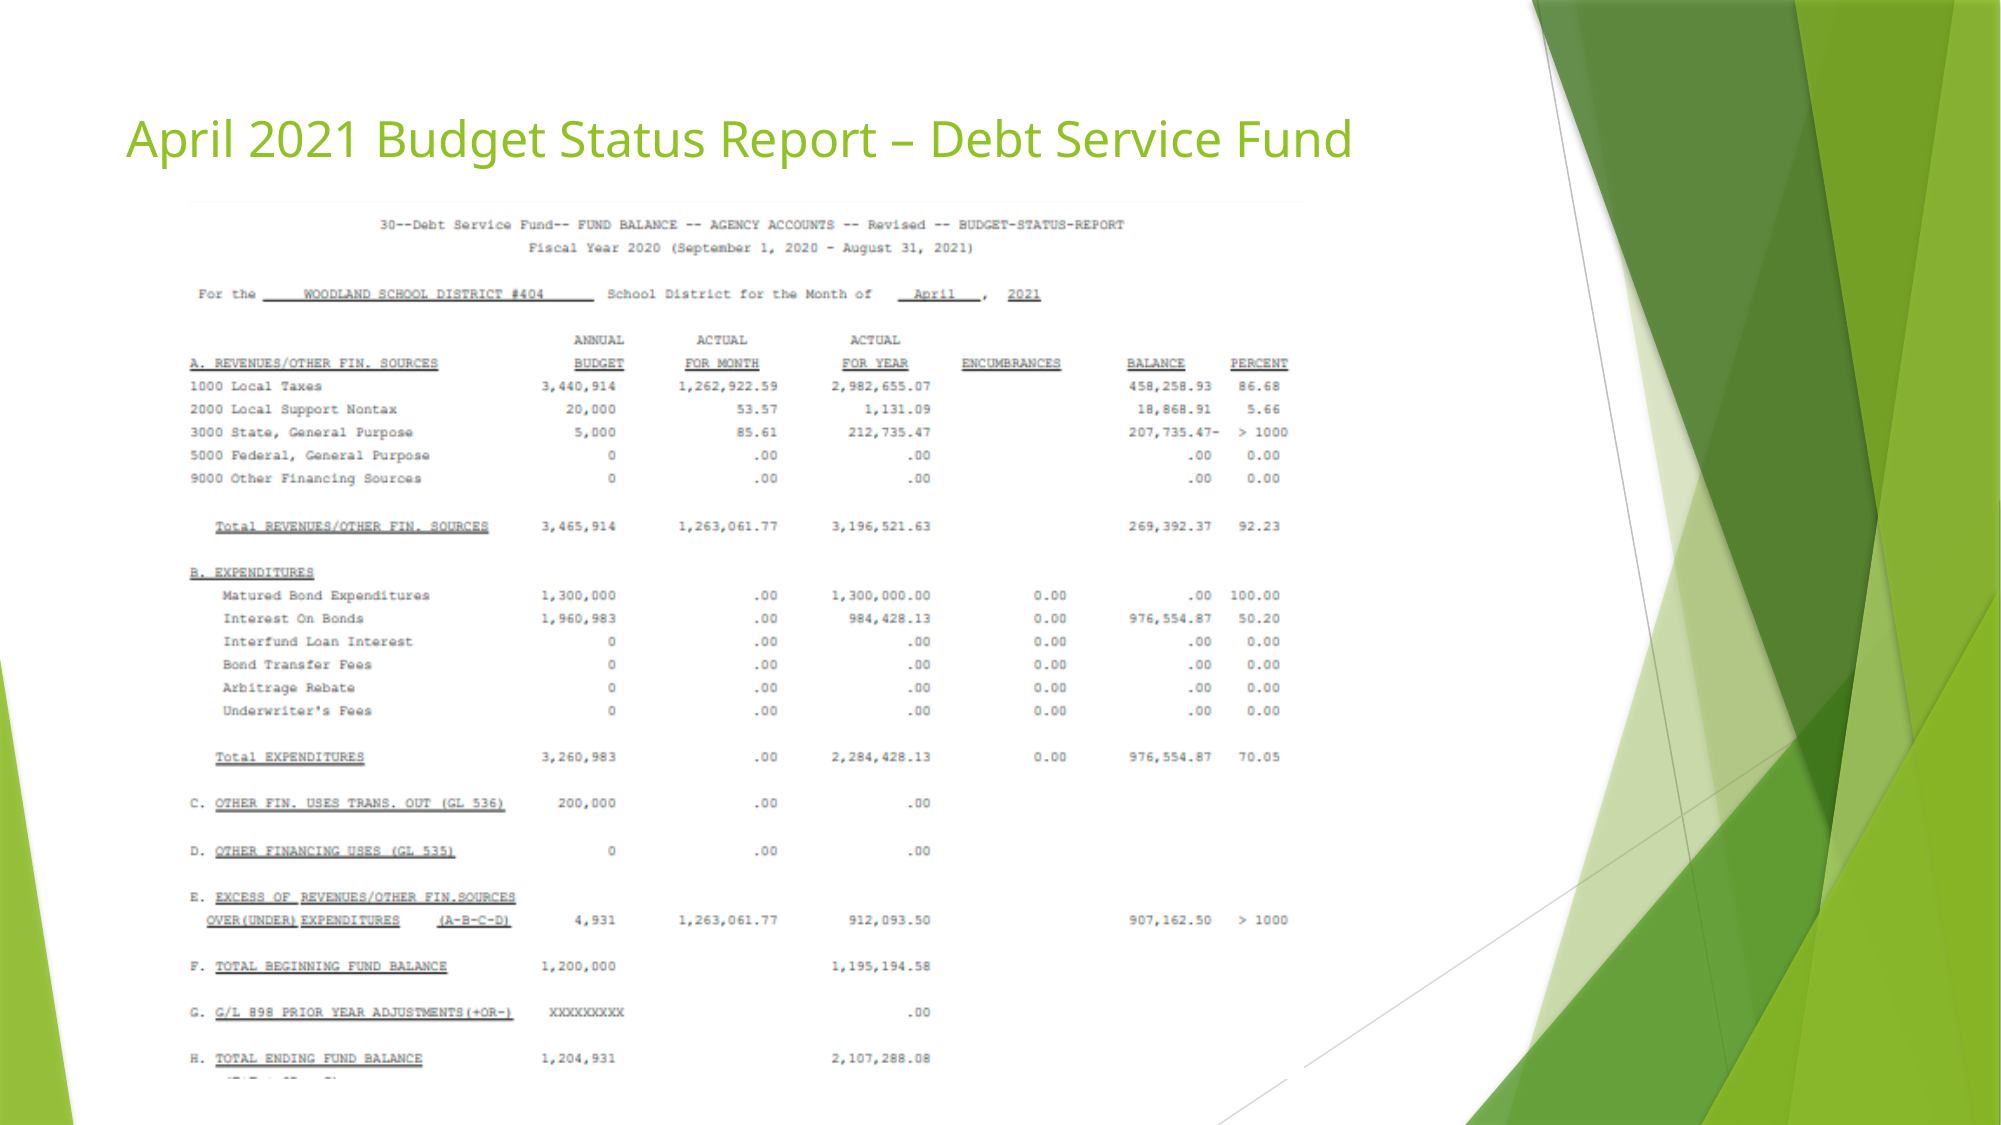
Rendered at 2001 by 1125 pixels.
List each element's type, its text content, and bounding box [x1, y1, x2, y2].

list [187, 201, 1304, 1080]
title April 2021 Budget Status Report – Debt Service Fund [111, 99, 1522, 186]
